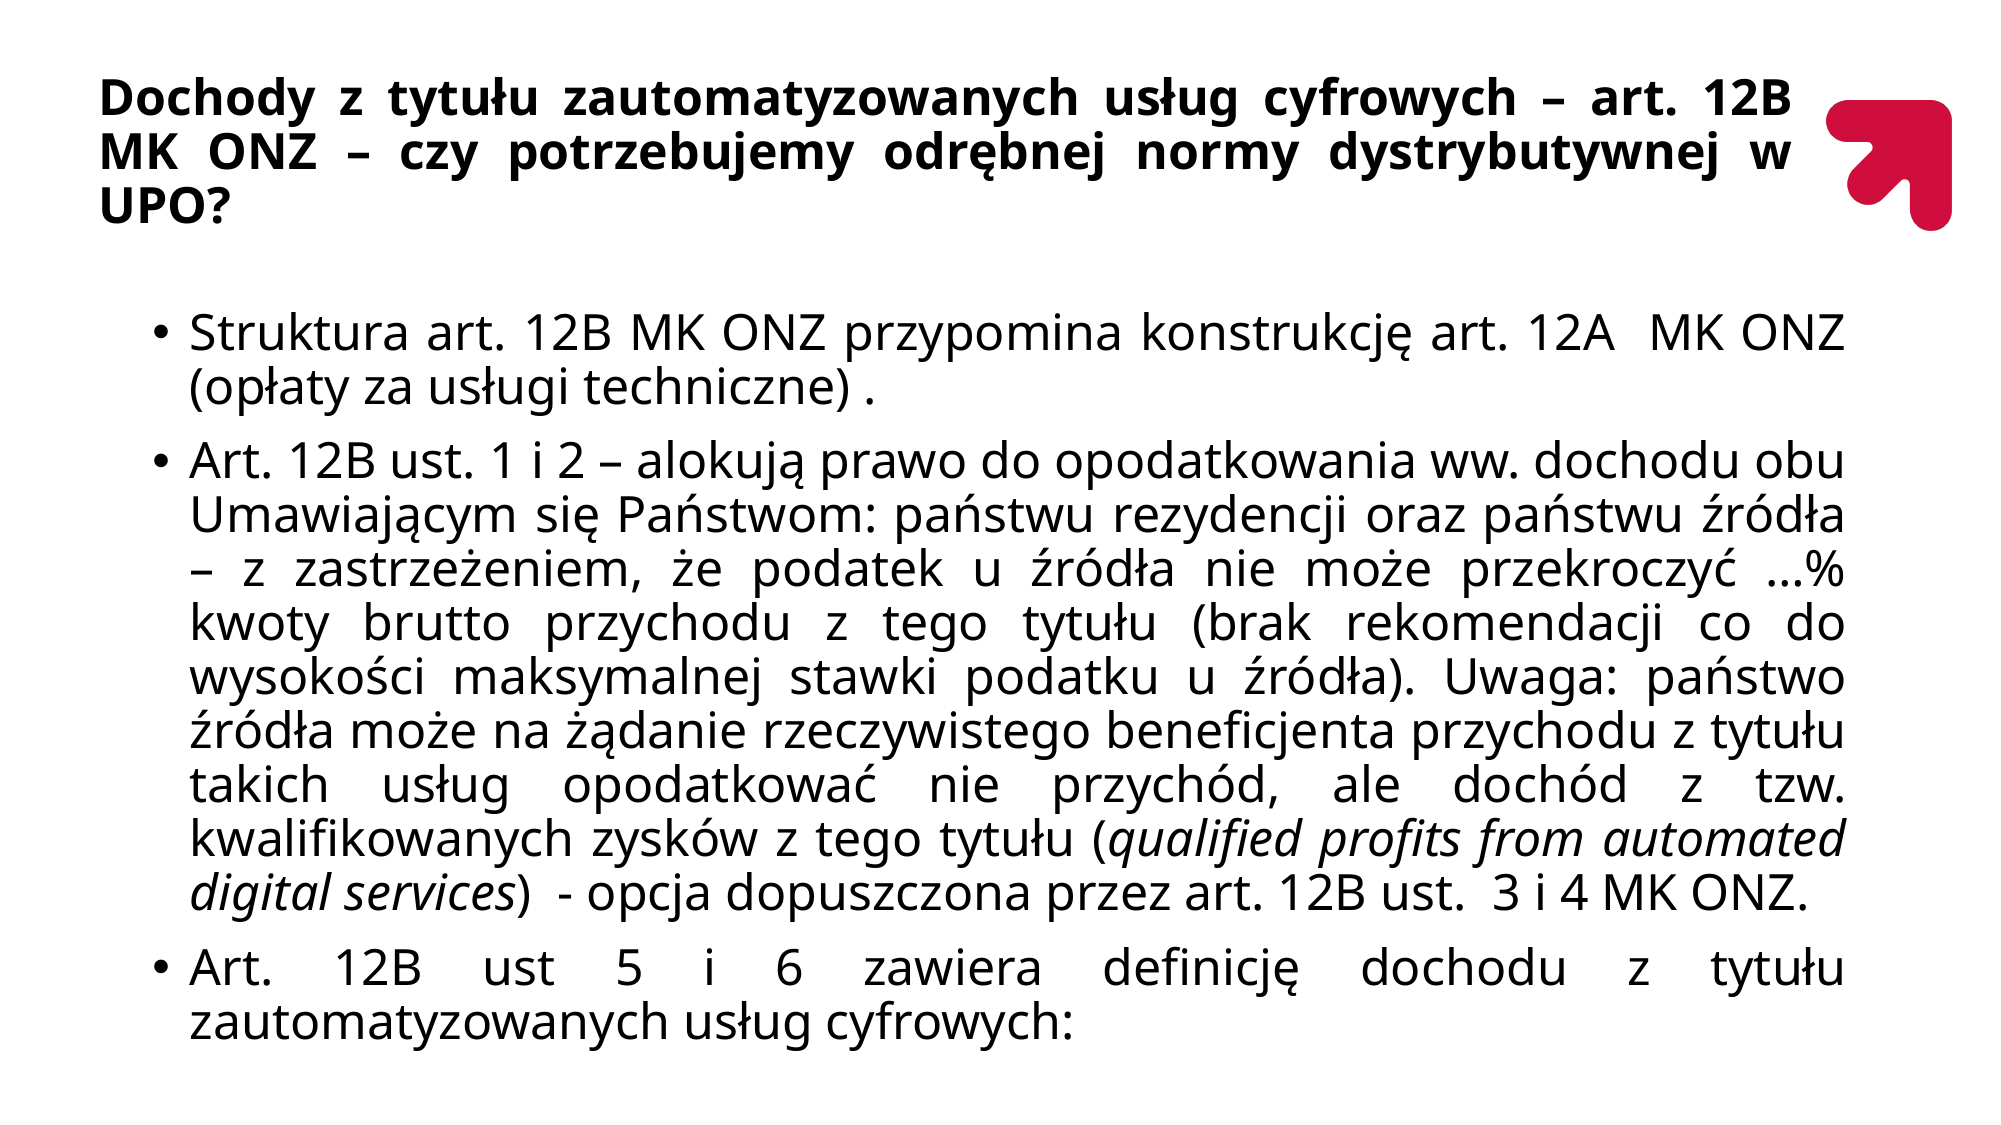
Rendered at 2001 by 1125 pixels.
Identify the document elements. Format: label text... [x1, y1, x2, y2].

title Dochody z tytułu zautomatyzowanych usług cyfrowych – art. 12B MK ONZ – czy potrzebujemy odrębnej normy dystrybutywnej w UPO? [83, 44, 1809, 263]
list Struktura art. 12B MK ONZ przypomina konstrukcję art. 12A MK ONZ (opłaty za usługi techniczne) . Art. 12B ust. 1 i 2 – alokują prawo do opodatkowania ww. dochodu obu Umawiającym się Państwom: państwu rezydencji oraz państwu źródła – z zastrzeżeniem, że podatek u źródła nie może przekroczyć …% kwoty brutto przychodu z tego tytułu (brak rekomendacji co do wysokości maksymalnej stawki podatku u źródła). Uwaga: państwo źródła może na żądanie rzeczywistego beneficjenta przychodu z tytułu takich usług opodatkować nie przychód, ale dochód z tzw. kwalifikowanych zysków z tego tytułu (qualified profits from automated digital services) - opcja dopuszczona przez art. 12B ust. 3 i 4 MK ONZ. Art. 12B ust 5 i 6 zawiera definicję dochodu z tytułu zautomatyzowanych usług cyfrowych: [137, 299, 1863, 1014]
picture [1825, 99, 1952, 232]
